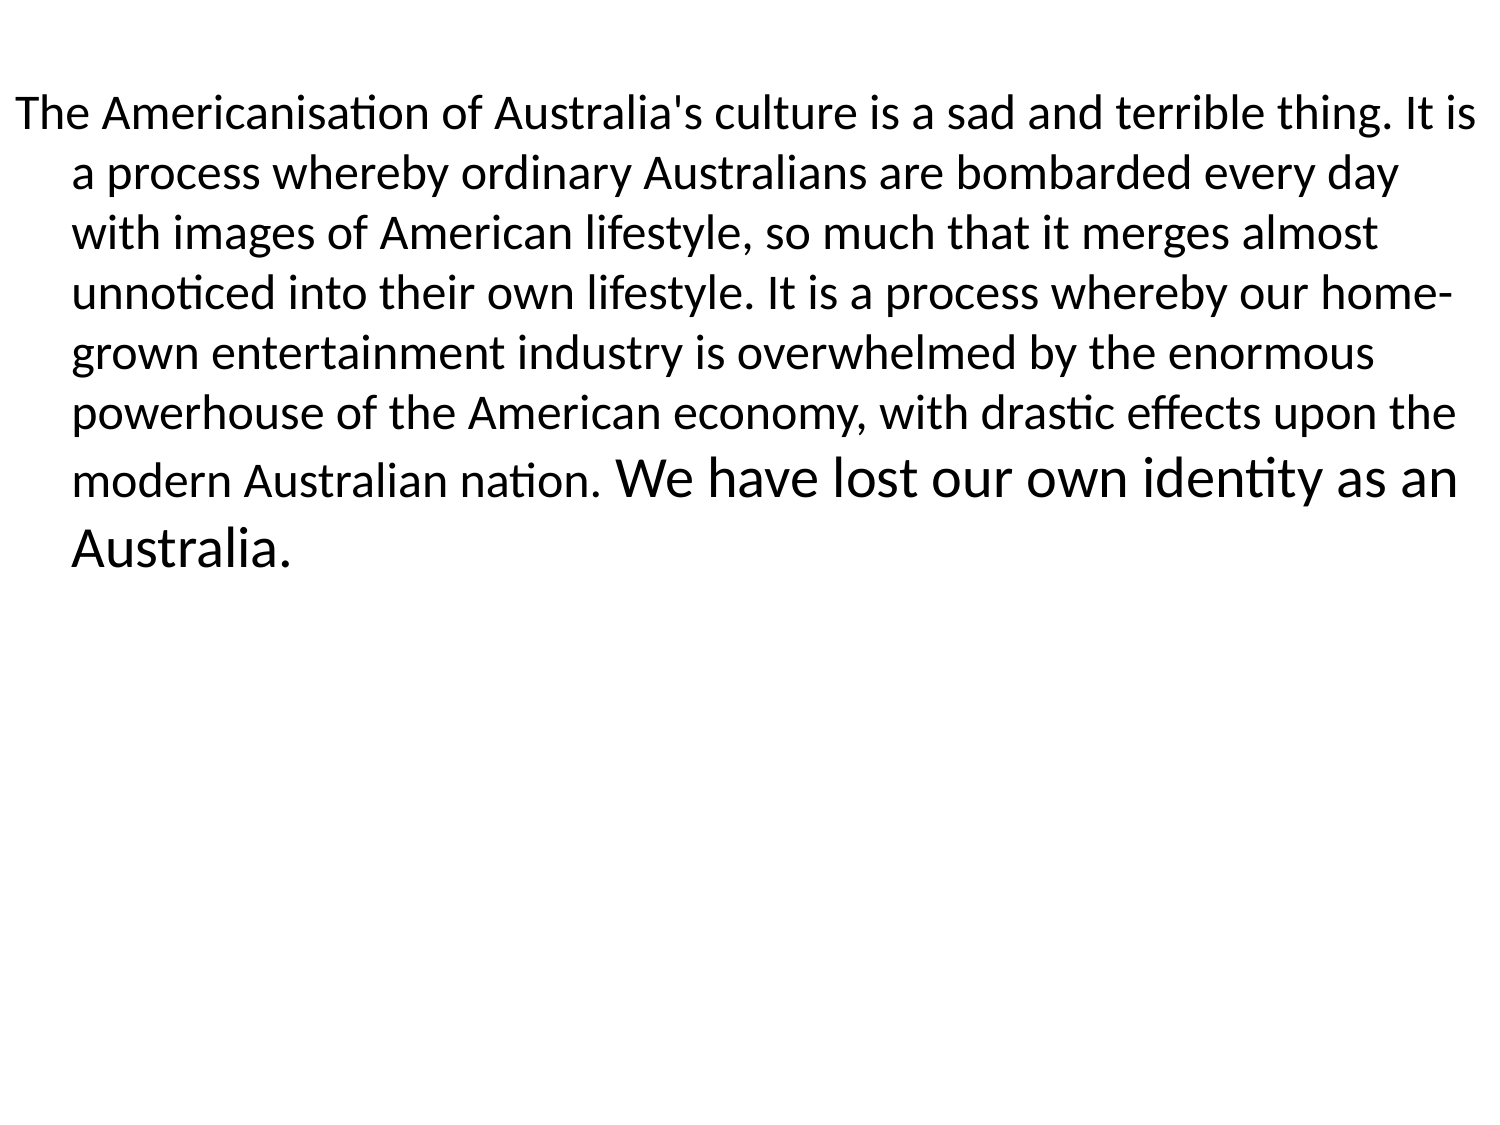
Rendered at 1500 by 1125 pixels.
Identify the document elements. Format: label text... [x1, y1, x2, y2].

list The Americanisation of Australia's culture is a sad and terrible thing. It is a process whereby ordinary Australians are bombarded every day with images of American lifestyle, so much that it merges almost unnoticed into their own lifestyle. It is a process whereby our home-grown entertainment industry is overwhelmed by the enormous powerhouse of the American economy, with drastic effects upon the modern Australian nation. We have lost our own identity as an Australia. [0, 0, 1500, 1125]
